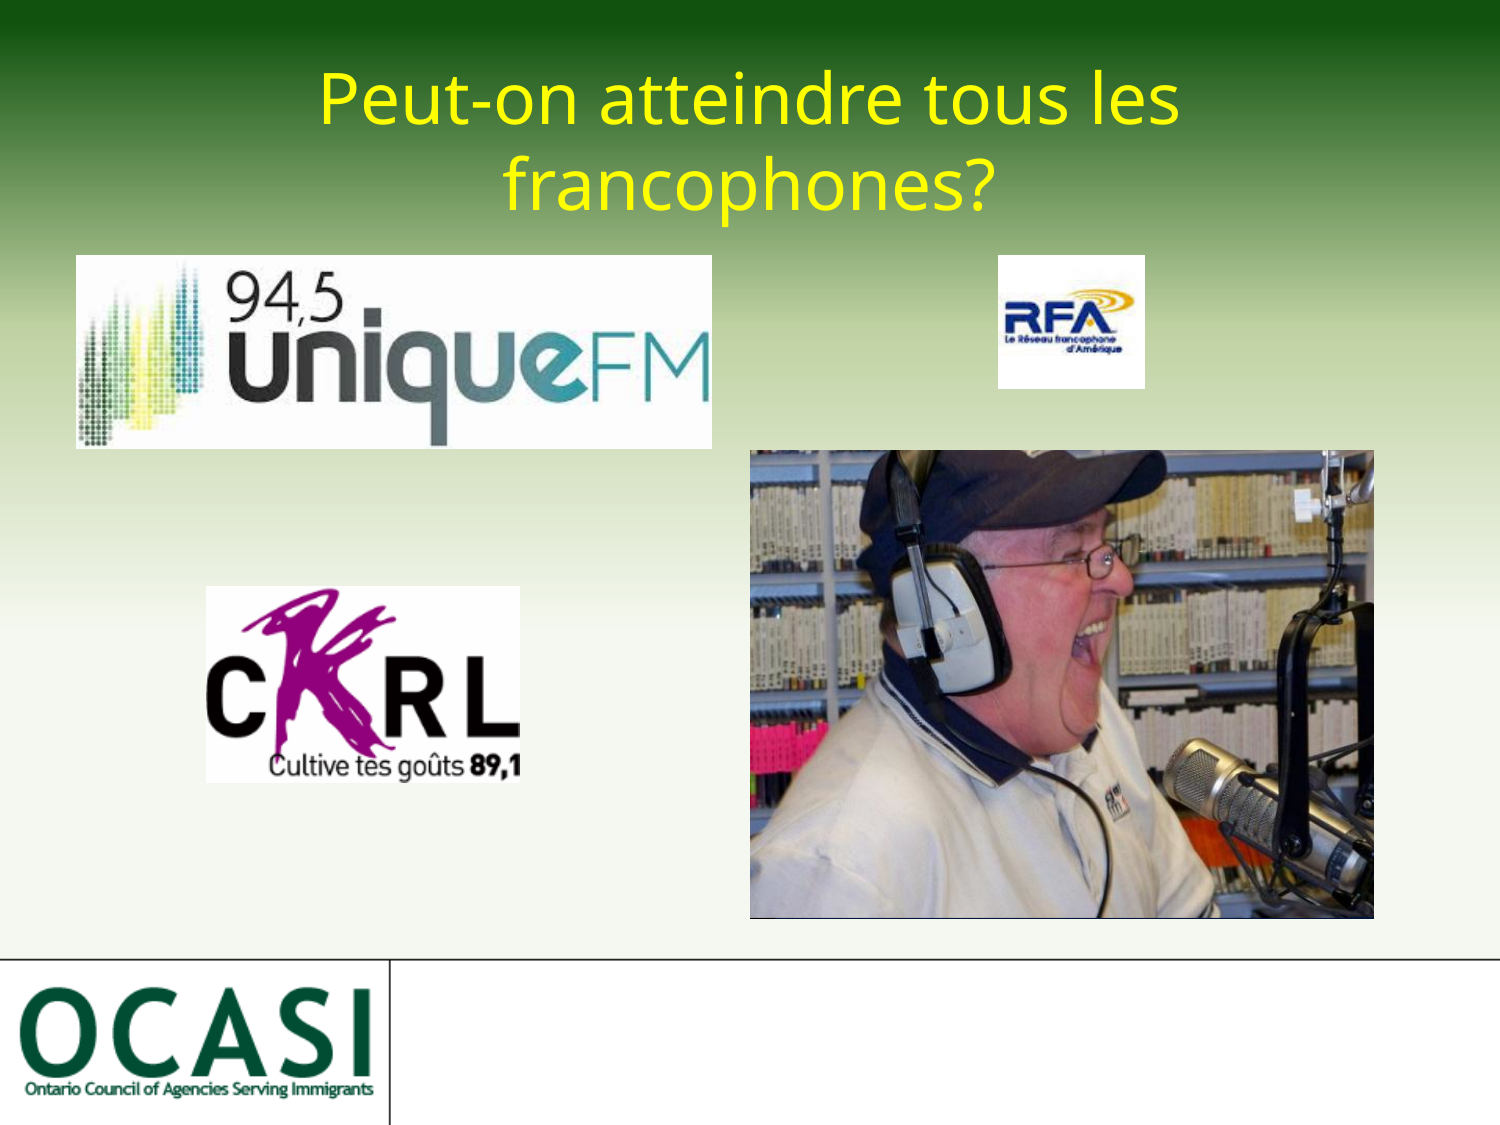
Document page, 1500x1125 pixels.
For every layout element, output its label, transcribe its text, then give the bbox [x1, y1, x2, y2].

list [76, 255, 712, 450]
title Peut-on atteindre tous les francophones? [75, 45, 1425, 233]
picture [0, 0, 1500, 1125]
